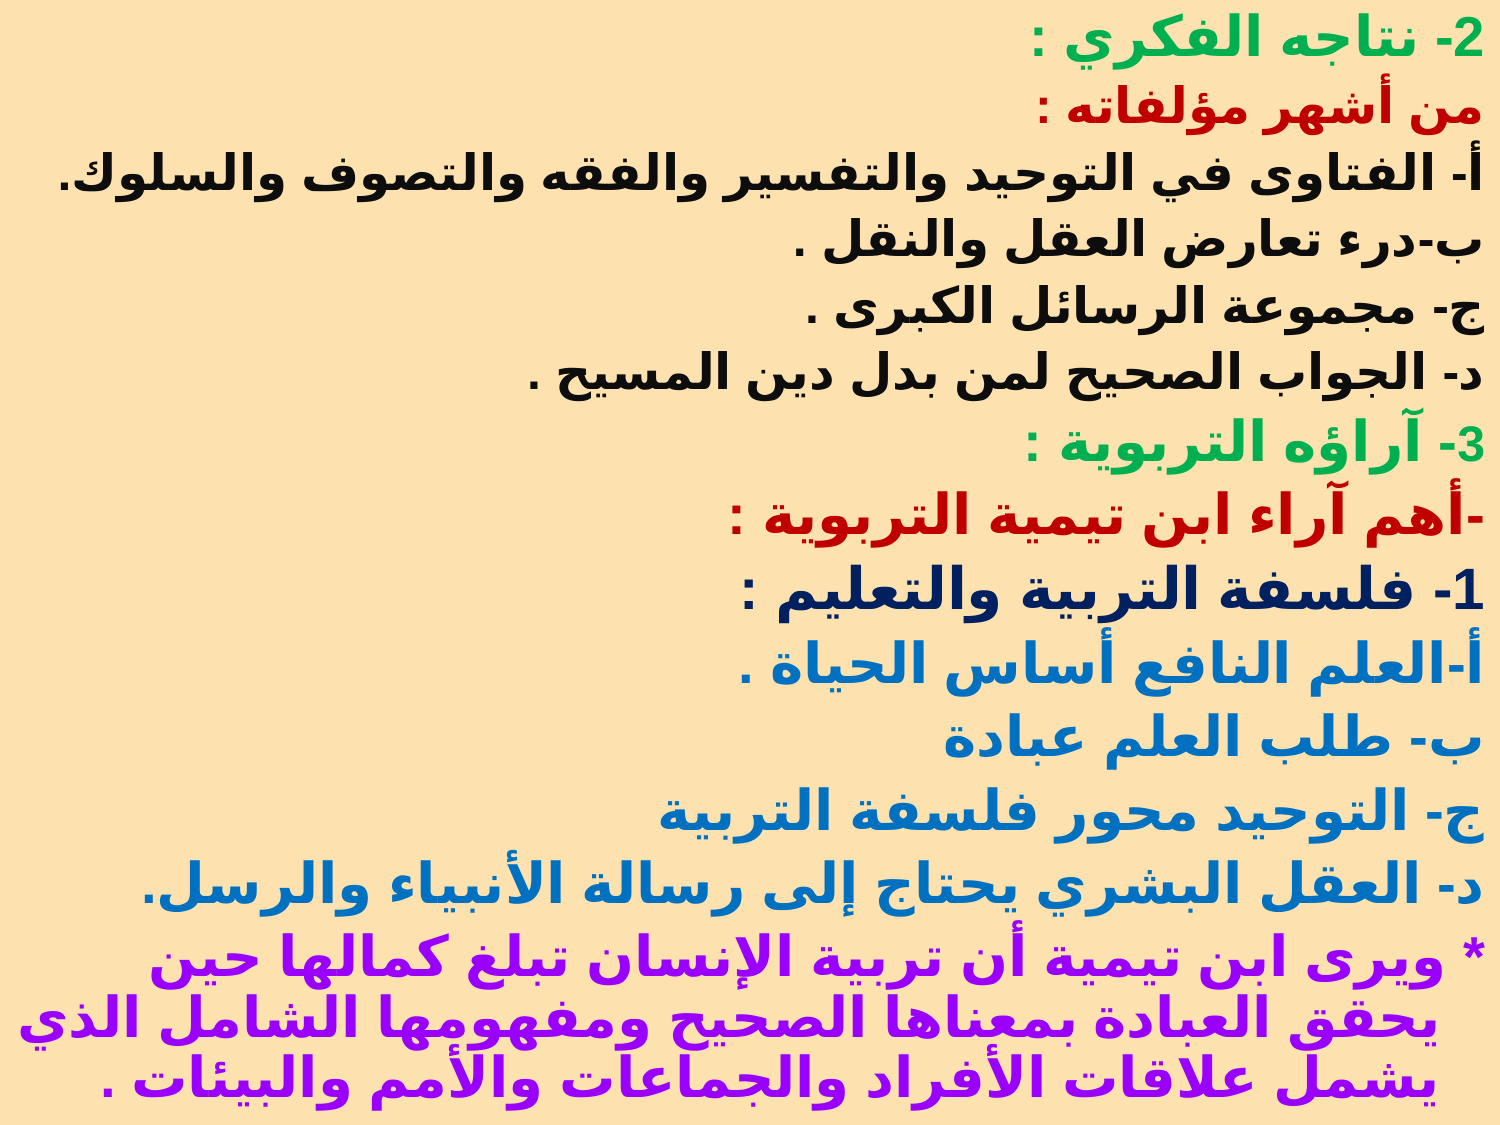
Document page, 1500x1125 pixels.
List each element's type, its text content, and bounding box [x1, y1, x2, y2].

list 2- نتاجه الفكري : من أشهر مؤلفاته : أ- الفتاوى في التوحيد والتفسير والفقه والتصوف والسلوك. ب-درء تعارض العقل والنقل . ج- مجموعة الرسائل الكبرى . د- الجواب الصحيح لمن بدل دين المسيح . 3- آراؤه التربوية : -أهم آراء ابن تيمية التربوية : 1- فلسفة التربية والتعليم : أ-العلم النافع أساس الحياة . ب- طلب العلم عبادة ج- التوحيد محور فلسفة التربية د- العقل البشري يحتاج إلى رسالة الأنبياء والرسل. * ويرى ابن تيمية أن تربية الإنسان تبلغ كمالها حين يحقق العبادة بمعناها الصحيح ومفهومها الشامل الذي يشمل علاقات الأفراد والجماعات والأمم والبيئات . [0, 0, 1500, 1125]
